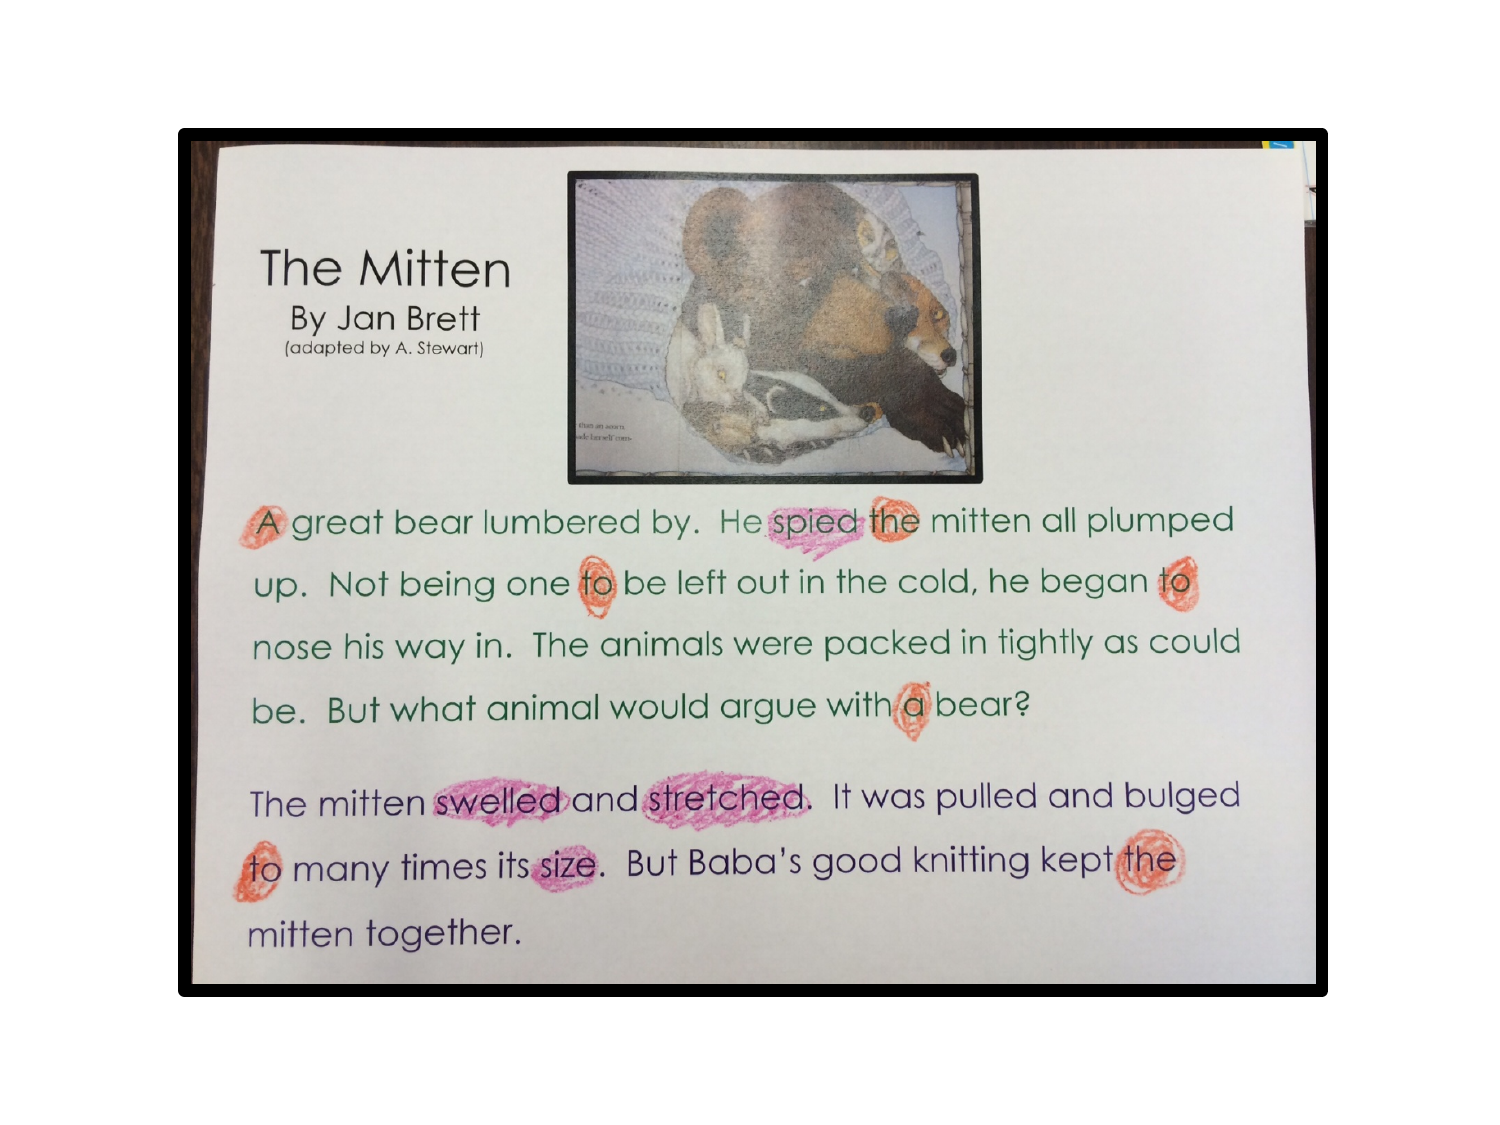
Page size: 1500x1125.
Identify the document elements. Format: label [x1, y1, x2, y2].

picture [192, 0, 1315, 1125]
